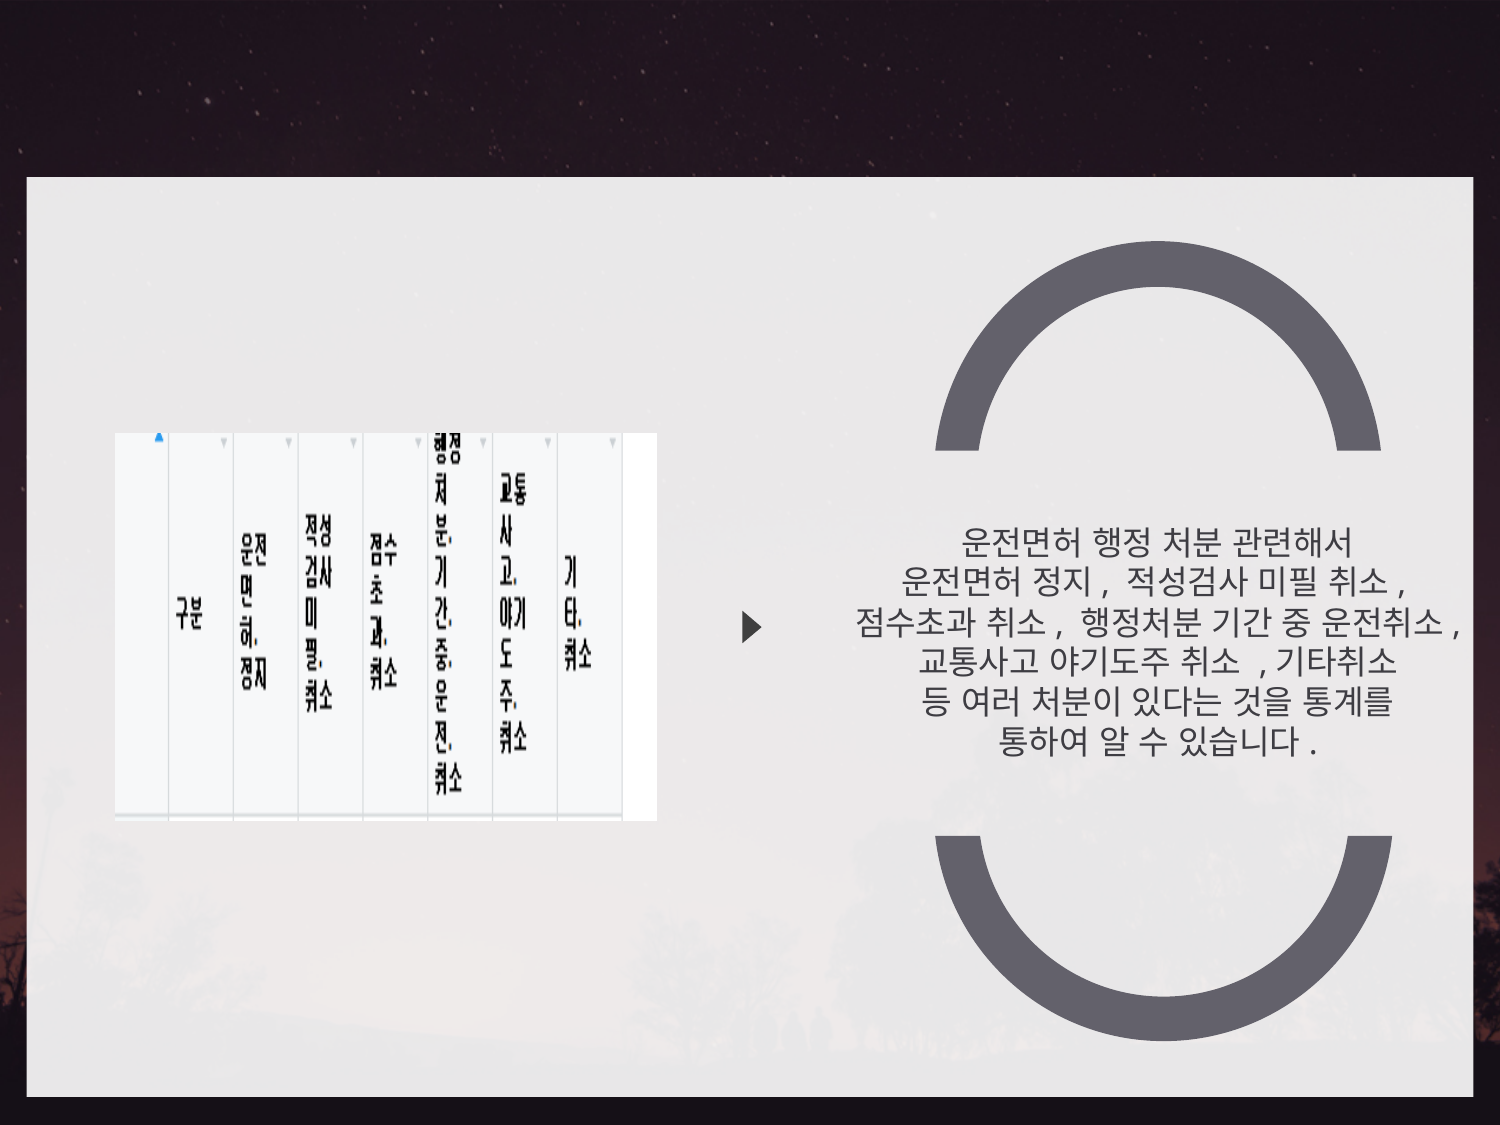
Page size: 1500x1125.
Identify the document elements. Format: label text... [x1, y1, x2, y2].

picture [0, 0, 1500, 1125]
list 데이터 분석 [26, 52, 1459, 159]
text_box [742, 610, 762, 644]
text_box [934, 240, 1383, 452]
text_box [934, 834, 1394, 1043]
text_box 운전면허 행정 처분 관련해서 운전면허 정지, 적성검사 미필 취소, 점수초과 취소, 행정처분 기간 중 운전취소, 교통사고 야기도주 취소 ,기타취소 등 여러 처분이 있다는 것을 통계를 통하여 알 수 있습니다. [840, 514, 1476, 769]
